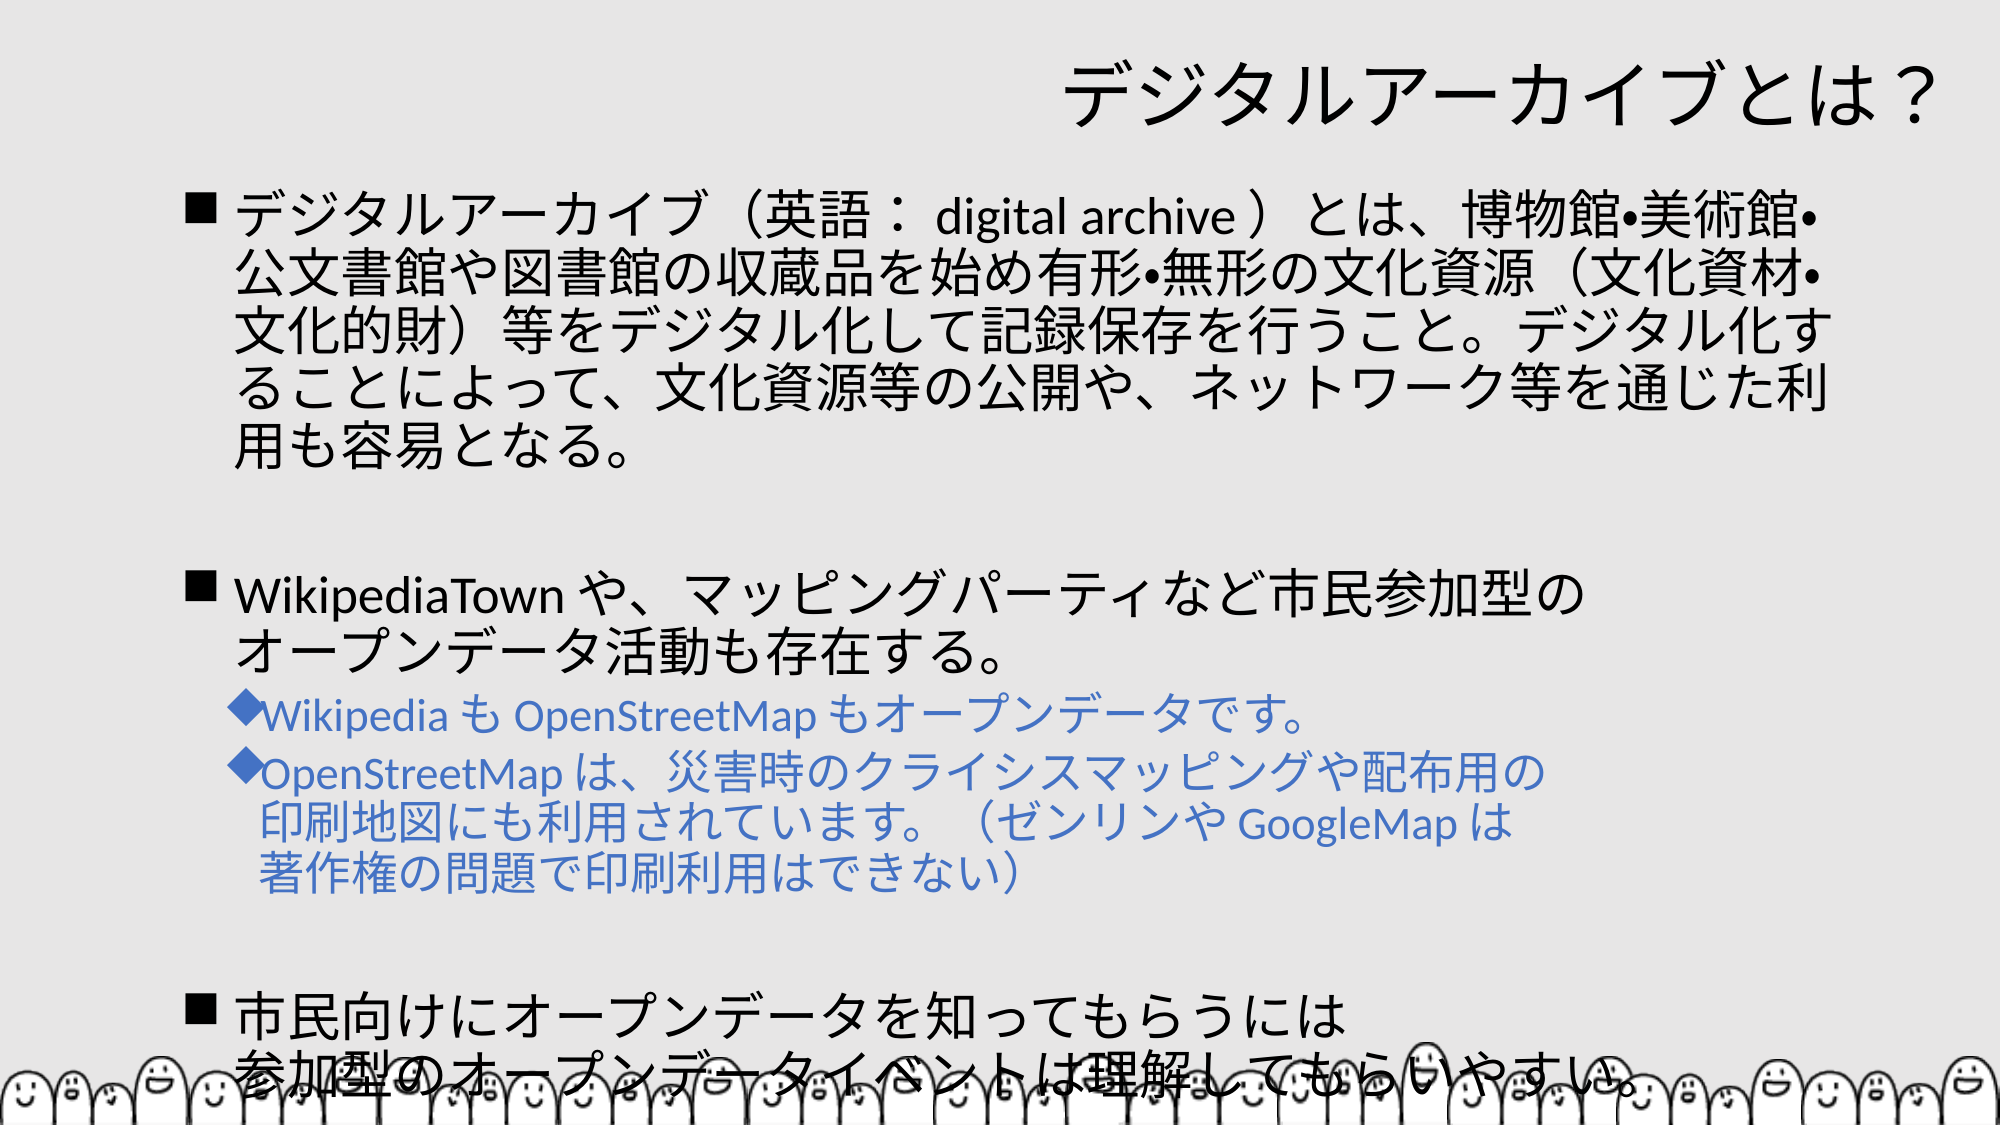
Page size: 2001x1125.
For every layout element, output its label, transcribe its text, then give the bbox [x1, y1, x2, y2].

picture [1863, 1056, 2000, 1125]
list デジタルアーカイブ（英語：digital archive）とは、博物館・美術館・公文書館や図書館の収蔵品を始め有形・無形の文化資源（文化資材・文化的財）等をデジタル化して記録保存を行うこと。デジタル化することによって、文化資源等の公開や、ネットワーク等を通じた利用も容易となる。 WikipediaTownや、マッピングパーティなど市民参加型の オープンデータ活動も存在する。 WikipediaもOpenStreetMapもオープンデータです。 OpenStreetMapは、災害時のクライシスマッピングや配布用の 印刷地図にも利用されています。（ゼンリンやGoogleMapは 著作権の問題で印刷利用はできない） 市民向けにオープンデータを知ってもらうには 参加型のオープンデータイベントは理解してもらいやすい。 [137, 181, 1863, 1125]
picture [0, 1056, 137, 1125]
title デジタルアーカイブとは？ [31, 32, 1969, 167]
